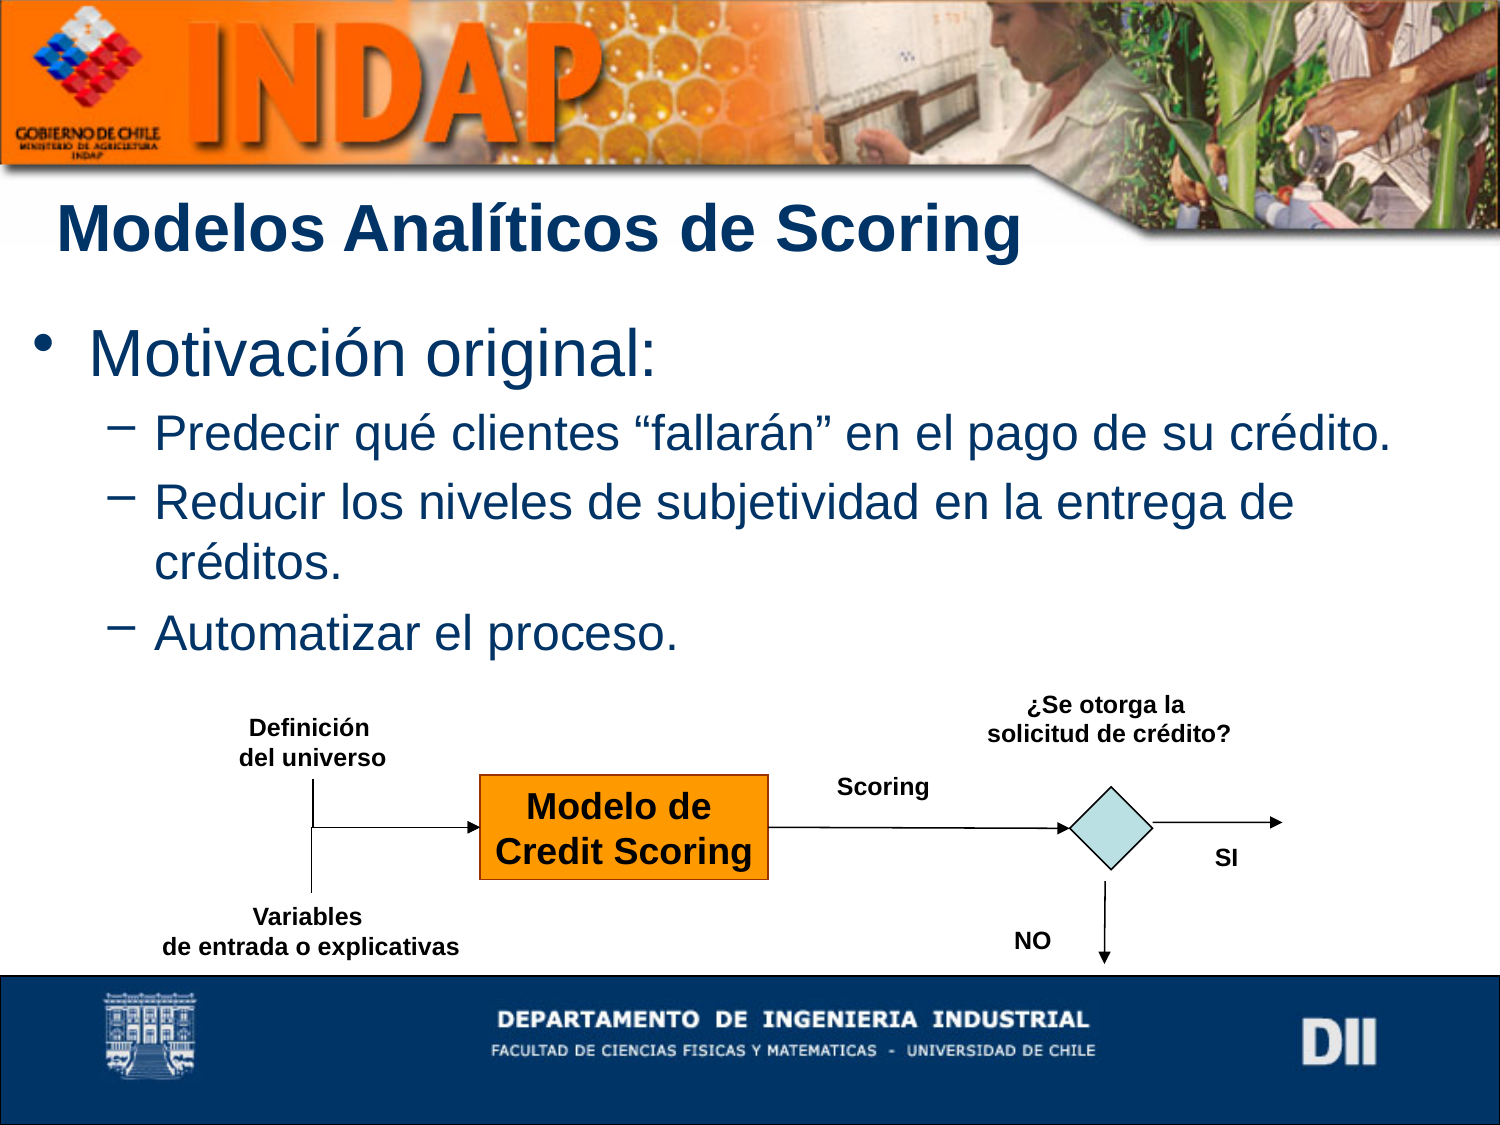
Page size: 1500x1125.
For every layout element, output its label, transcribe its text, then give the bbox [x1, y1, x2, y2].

picture [1293, 1011, 1383, 1071]
title Modelos Analíticos de Scoring [40, 160, 1126, 290]
picture [490, 1000, 1100, 1064]
picture [100, 1000, 202, 1083]
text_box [147, 680, 1283, 969]
list Motivación original: Predecir qué clientes “fallarán” en el pago de su crédito. Reducir los niveles de subjetividad en la entrega de créditos. Automatizar el proceso. [17, 302, 1460, 1000]
picture [0, 0, 1500, 246]
